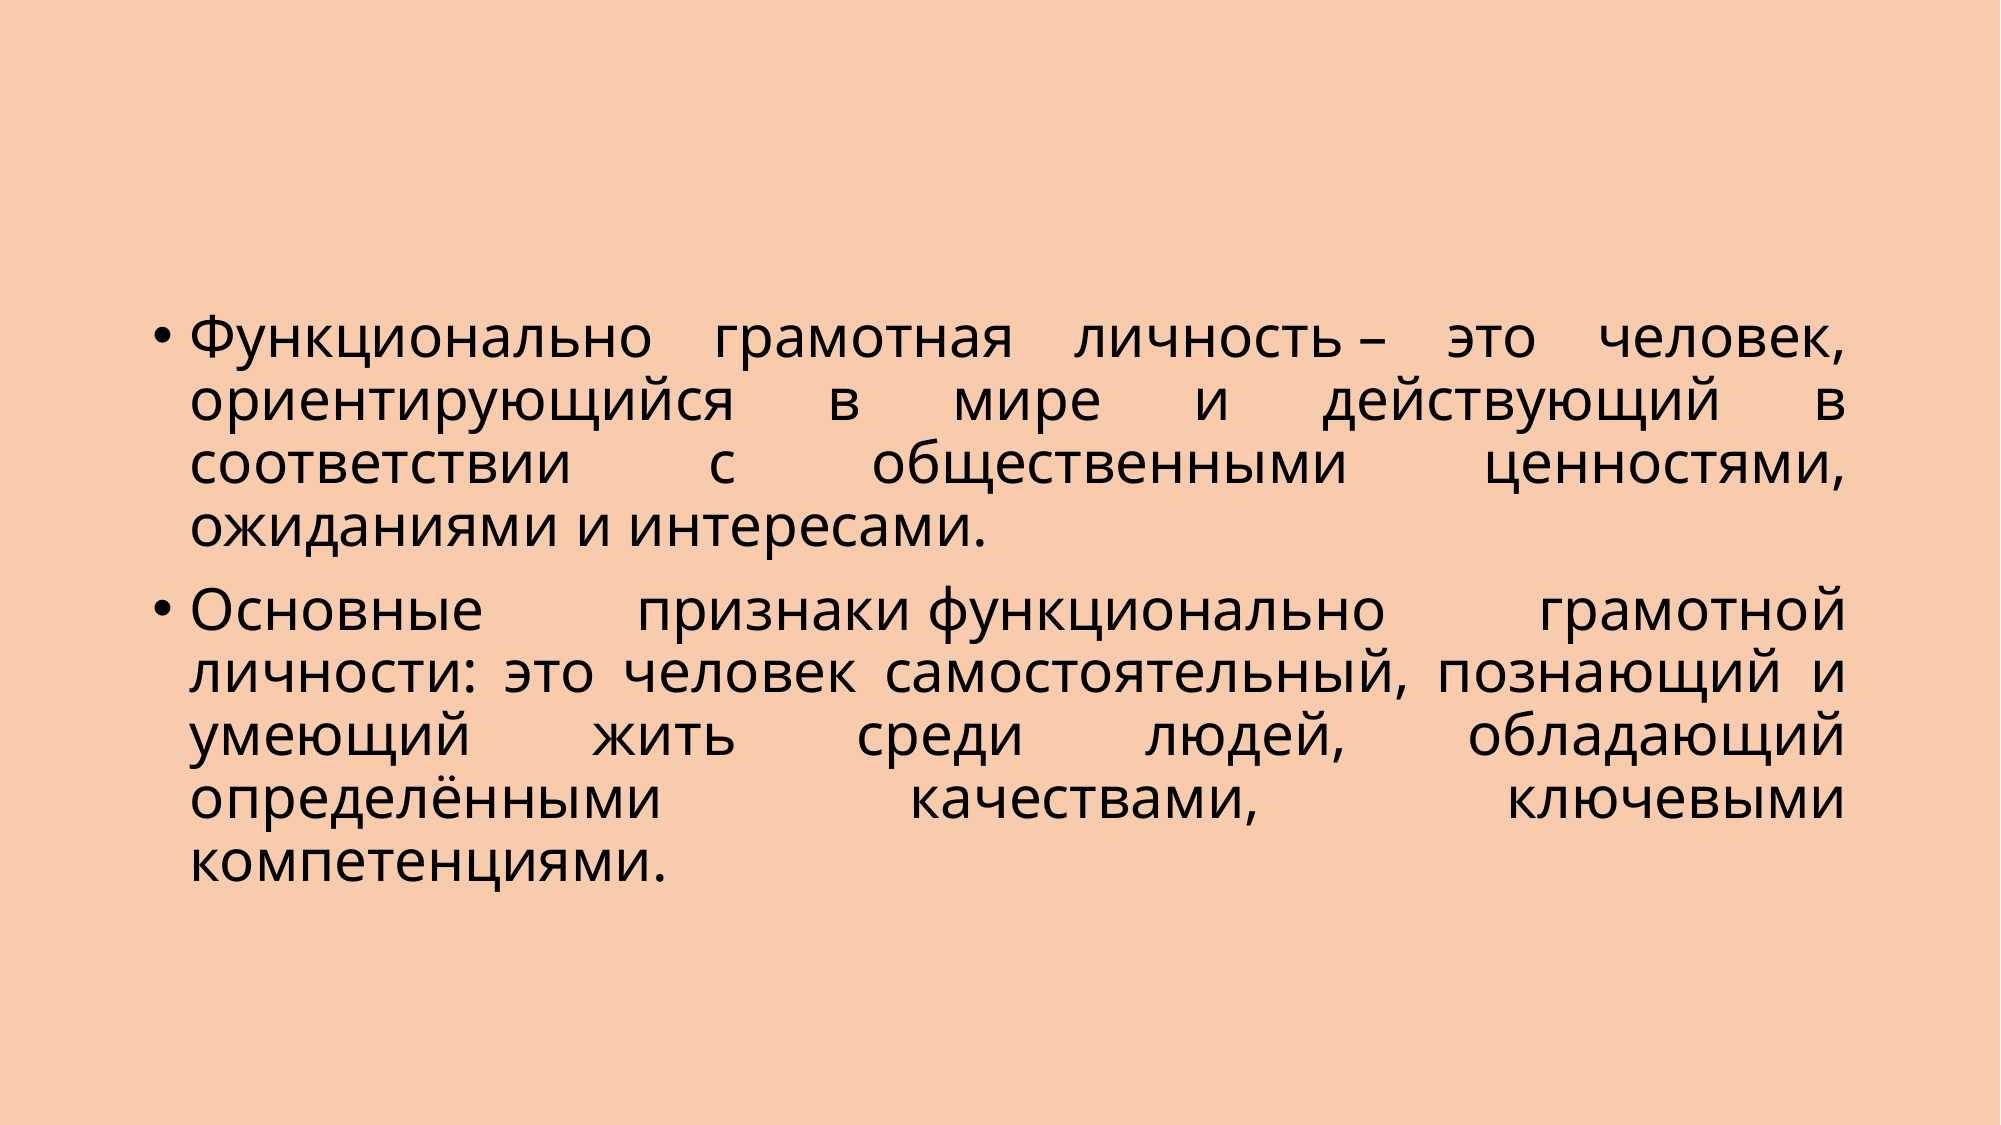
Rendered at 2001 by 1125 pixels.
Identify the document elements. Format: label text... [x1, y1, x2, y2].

list Функционально грамотная личность – это человек, ориентирующийся в мире и действующий в соответствии с общественными ценностями, ожиданиями и интересами. Основные признаки функционально грамотной личности: это человек самостоятельный, познающий и умеющий жить среди людей, обладающий определёнными качествами, ключевыми компетенциями. [137, 299, 1863, 1014]
